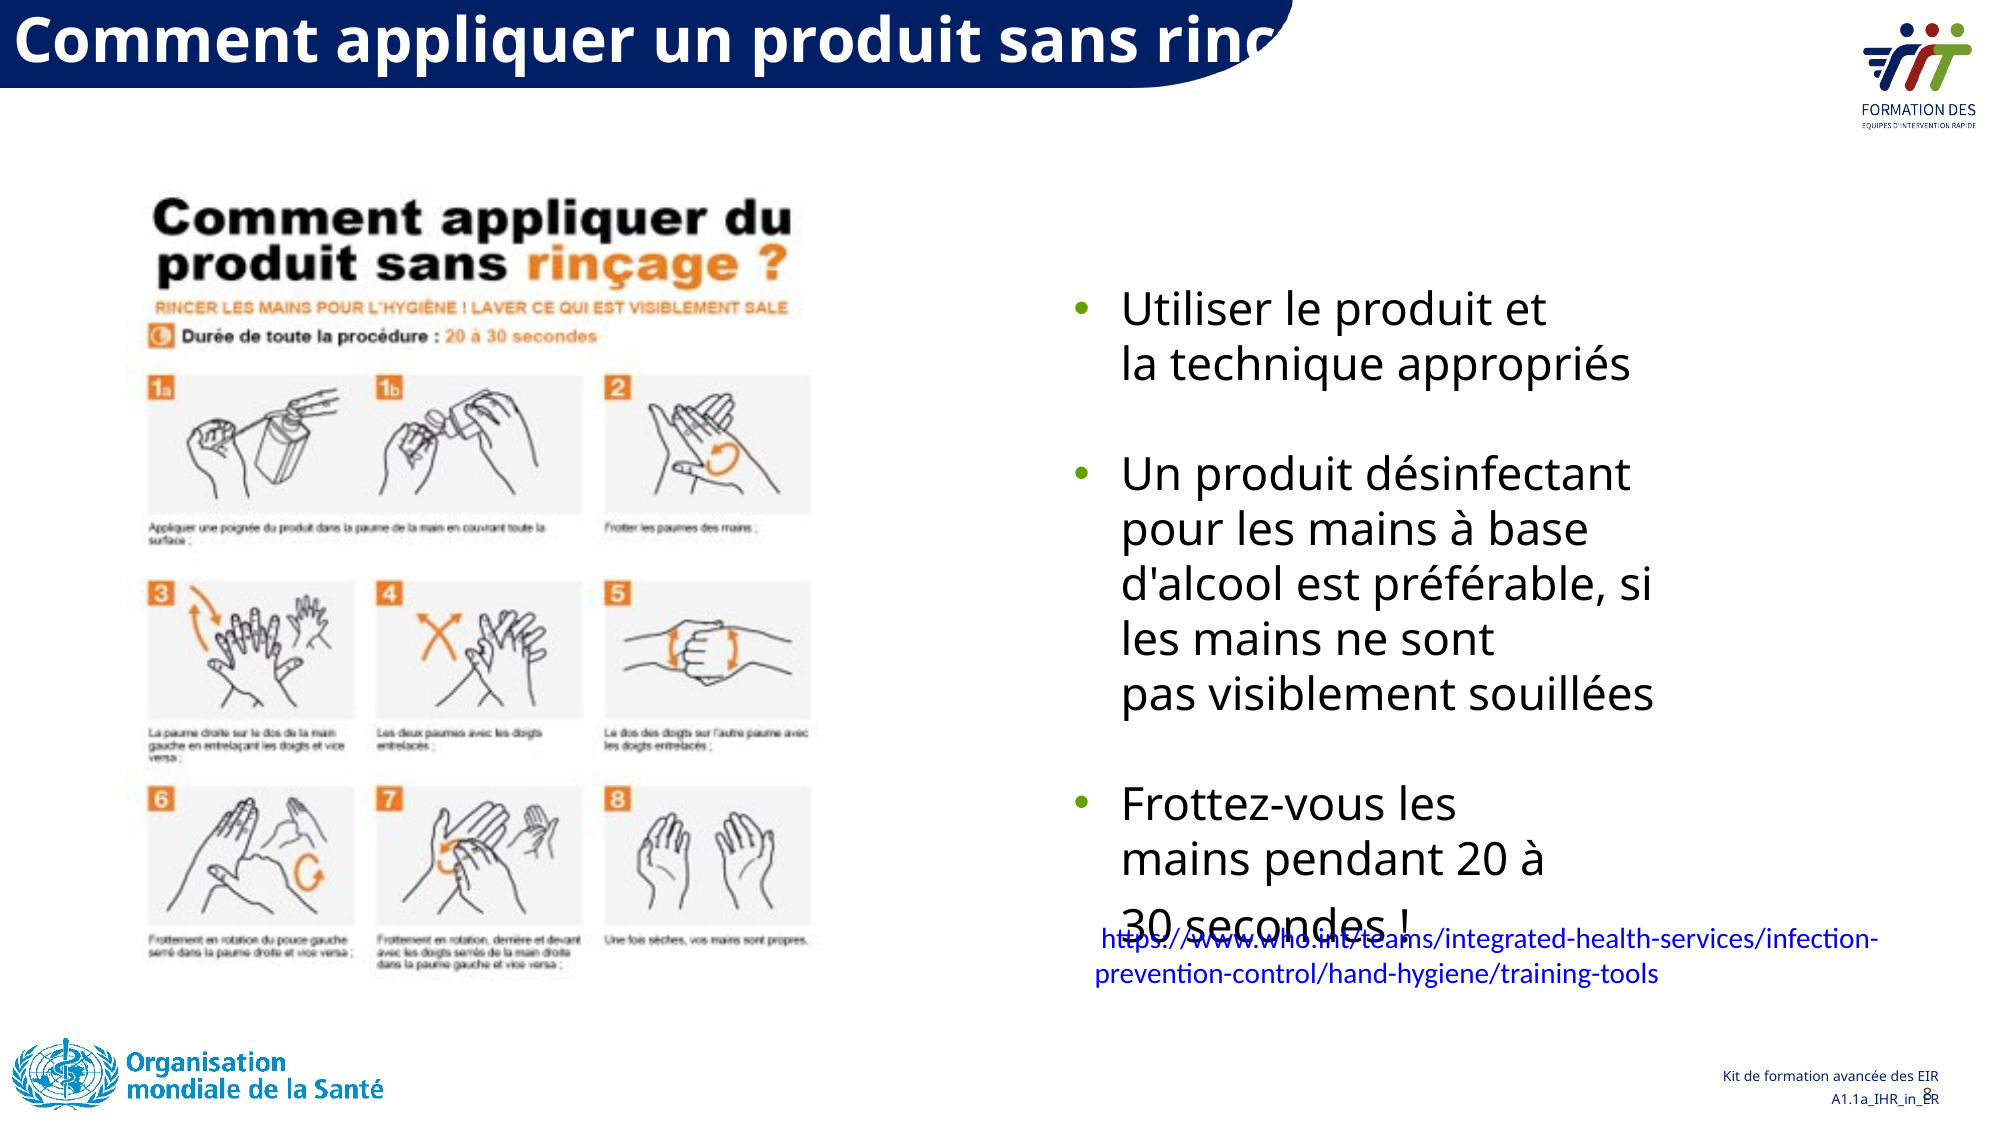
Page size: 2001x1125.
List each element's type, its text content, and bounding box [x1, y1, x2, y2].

picture [125, 190, 819, 994]
picture [1862, 22, 1976, 130]
text_box https://www.who.int/teams/integrated-health-services/infection-prevention-control/hand-hygiene/training-tools [1094, 919, 1953, 990]
text_box Comment appliquer un produit sans rinçage [0, 0, 1554, 123]
text_box Utiliser le produit et la technique appropriés Un produit désinfectant pour les mains à base d'alcool est préférable, si les mains ne sont pas visiblement souillées Frottez-vous les mains pendant 20 à 30 secondes ! [1068, 272, 1735, 1022]
picture [12, 1038, 383, 1110]
